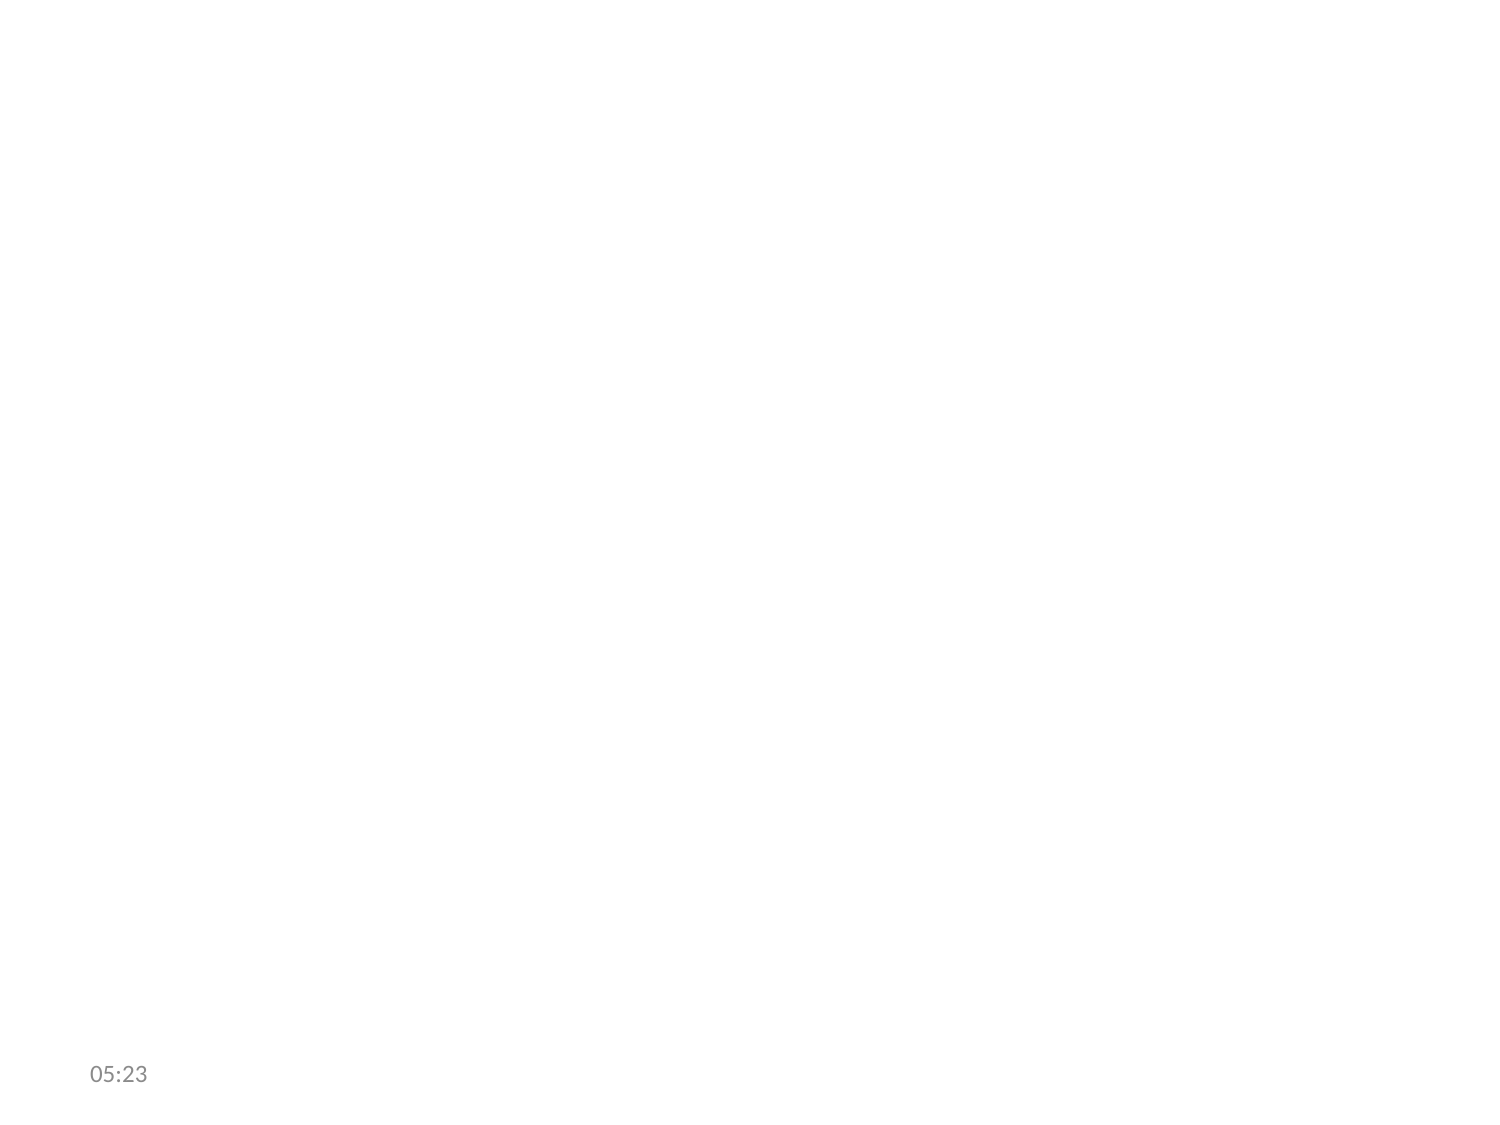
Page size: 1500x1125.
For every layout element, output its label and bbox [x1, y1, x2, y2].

slide_number [75, 1042, 425, 1103]
